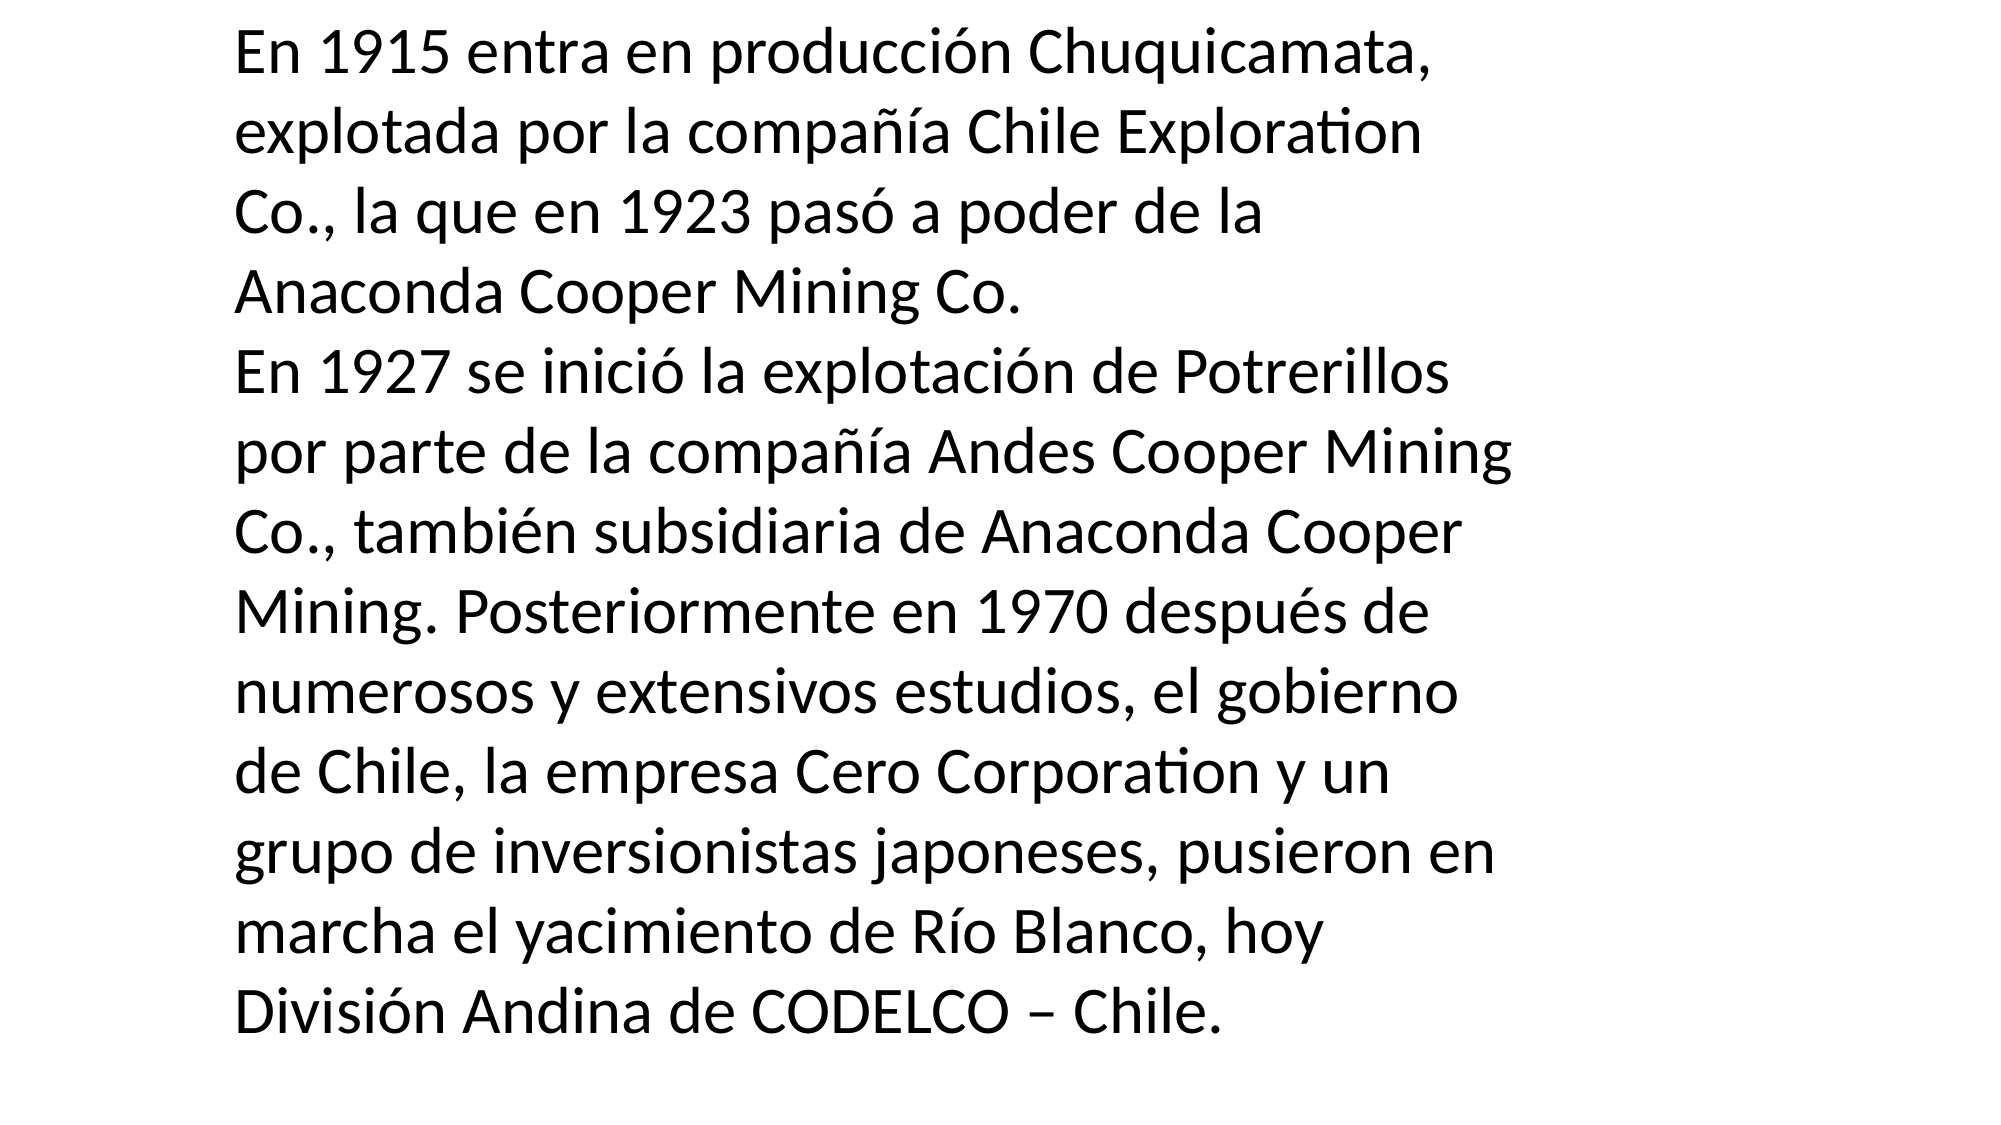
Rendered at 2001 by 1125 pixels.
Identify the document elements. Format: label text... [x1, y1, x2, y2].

text_box En 1915 entra en producción Chuquicamata, explotada por la compañía Chile Exploration Co., la que en 1923 pasó a poder de la Anaconda Cooper Mining Co. En 1927 se inició la explotación de Potrerillos por parte de la compañía Andes Cooper Mining Co., también subsidiaria de Anaconda Cooper Mining. Posteriormente en 1970 después de numerosos y extensivos estudios, el gobierno de Chile, la empresa Cero Corporation y un grupo de inversionistas japoneses, pusieron en marcha el yacimiento de Río Blanco, hoy División Andina de CODELCO – Chile. [219, 0, 1553, 1055]
